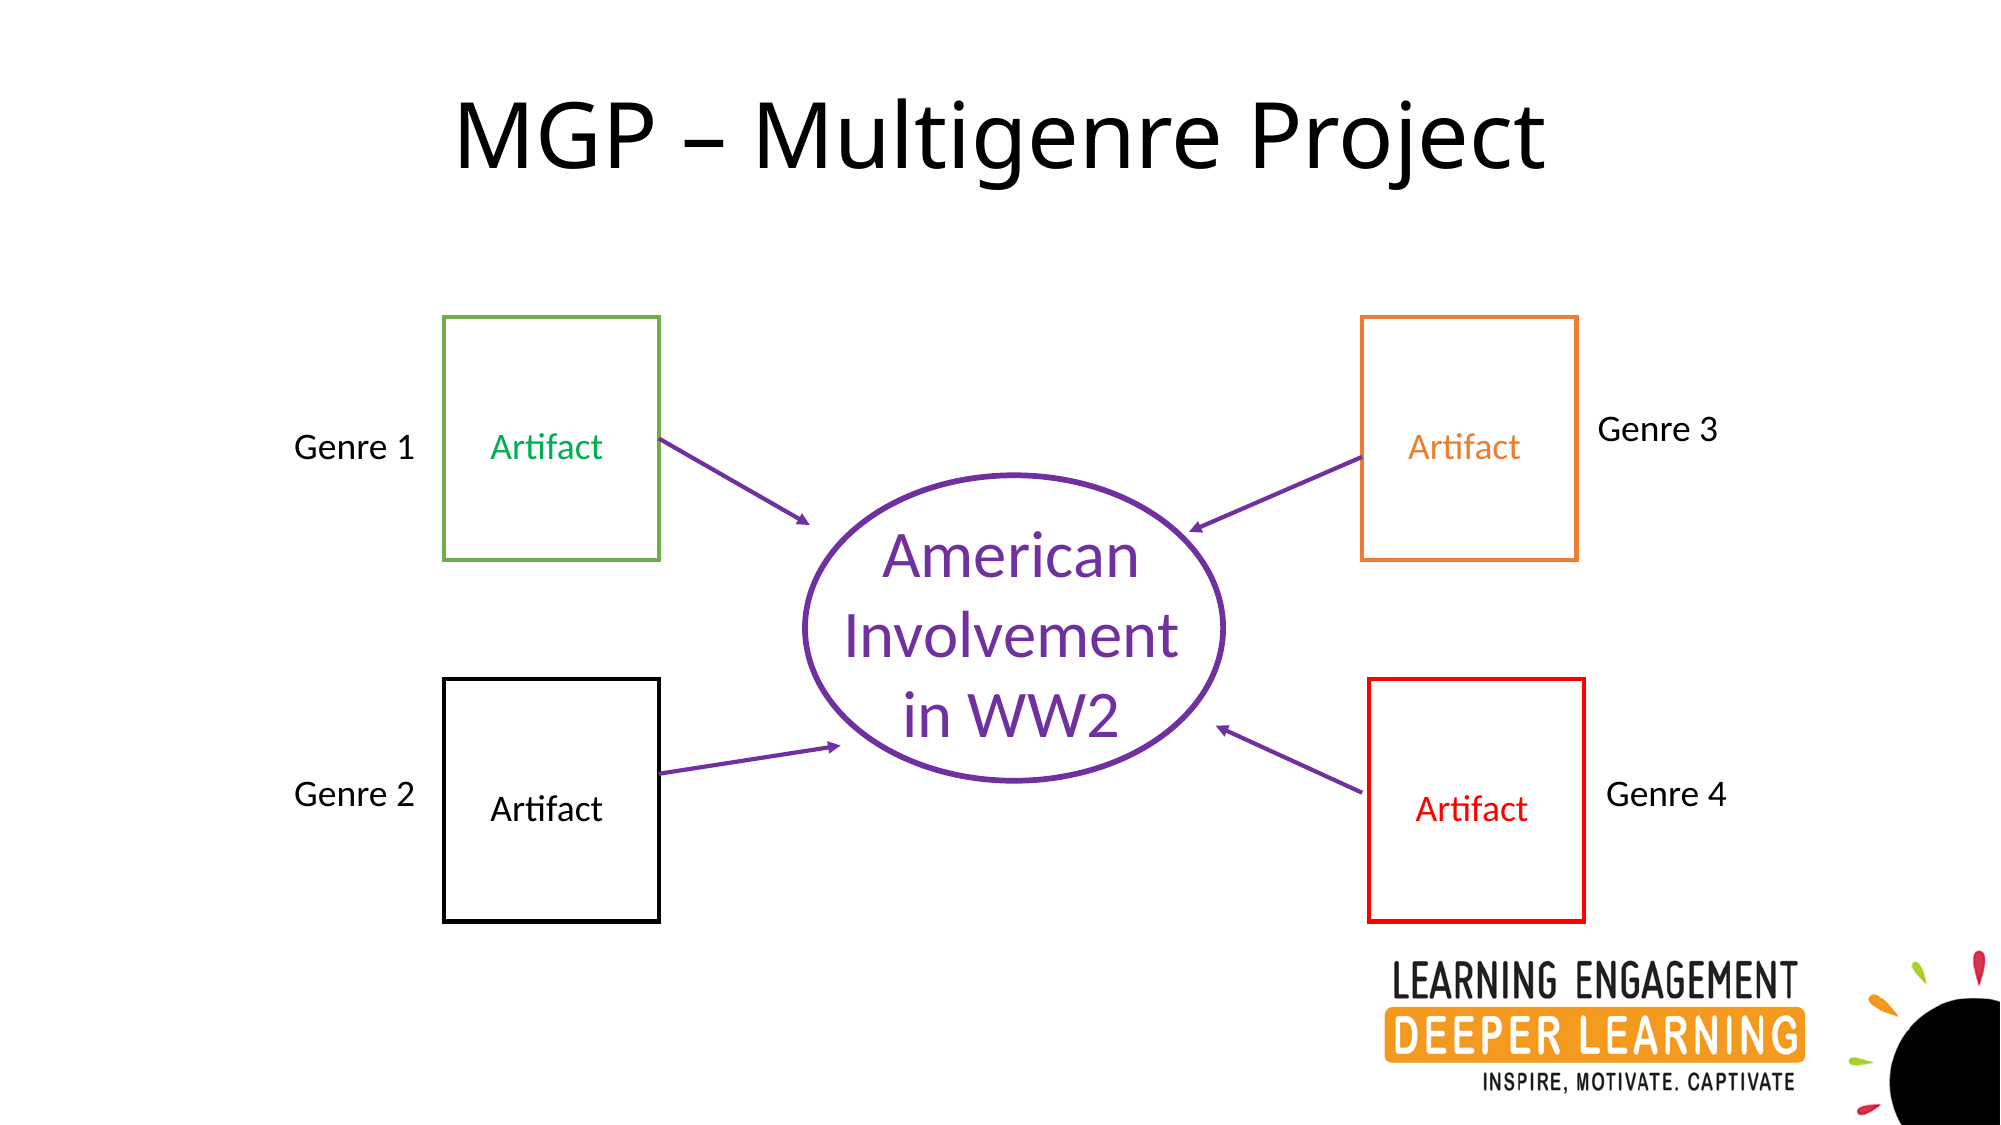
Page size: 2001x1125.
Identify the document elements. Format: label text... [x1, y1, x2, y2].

picture [1369, 936, 2000, 1125]
text_box [891, 474, 1137, 503]
text_box Genre 2 [279, 761, 457, 822]
text_box [1215, 583, 1225, 673]
text_box Artifact [444, 776, 650, 837]
text_box [803, 597, 808, 659]
text_box Genre 3 [1582, 396, 1761, 456]
text_box Artifact [1369, 776, 1575, 837]
text_box Artifact [457, 414, 650, 475]
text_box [1188, 456, 1363, 532]
text_box [1368, 678, 1585, 922]
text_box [658, 438, 810, 525]
text_box Artifact [1361, 414, 1567, 475]
title MGP – Multigenre Project [137, 59, 1863, 218]
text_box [658, 745, 841, 774]
text_box American Involvement in WW2 [808, 503, 1215, 758]
text_box [443, 316, 660, 561]
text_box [1215, 725, 1363, 793]
text_box Genre 4 [1591, 761, 1769, 822]
text_box [443, 678, 660, 922]
text_box Genre 1 [279, 414, 457, 475]
text_box [901, 758, 1127, 782]
text_box [1361, 316, 1577, 561]
